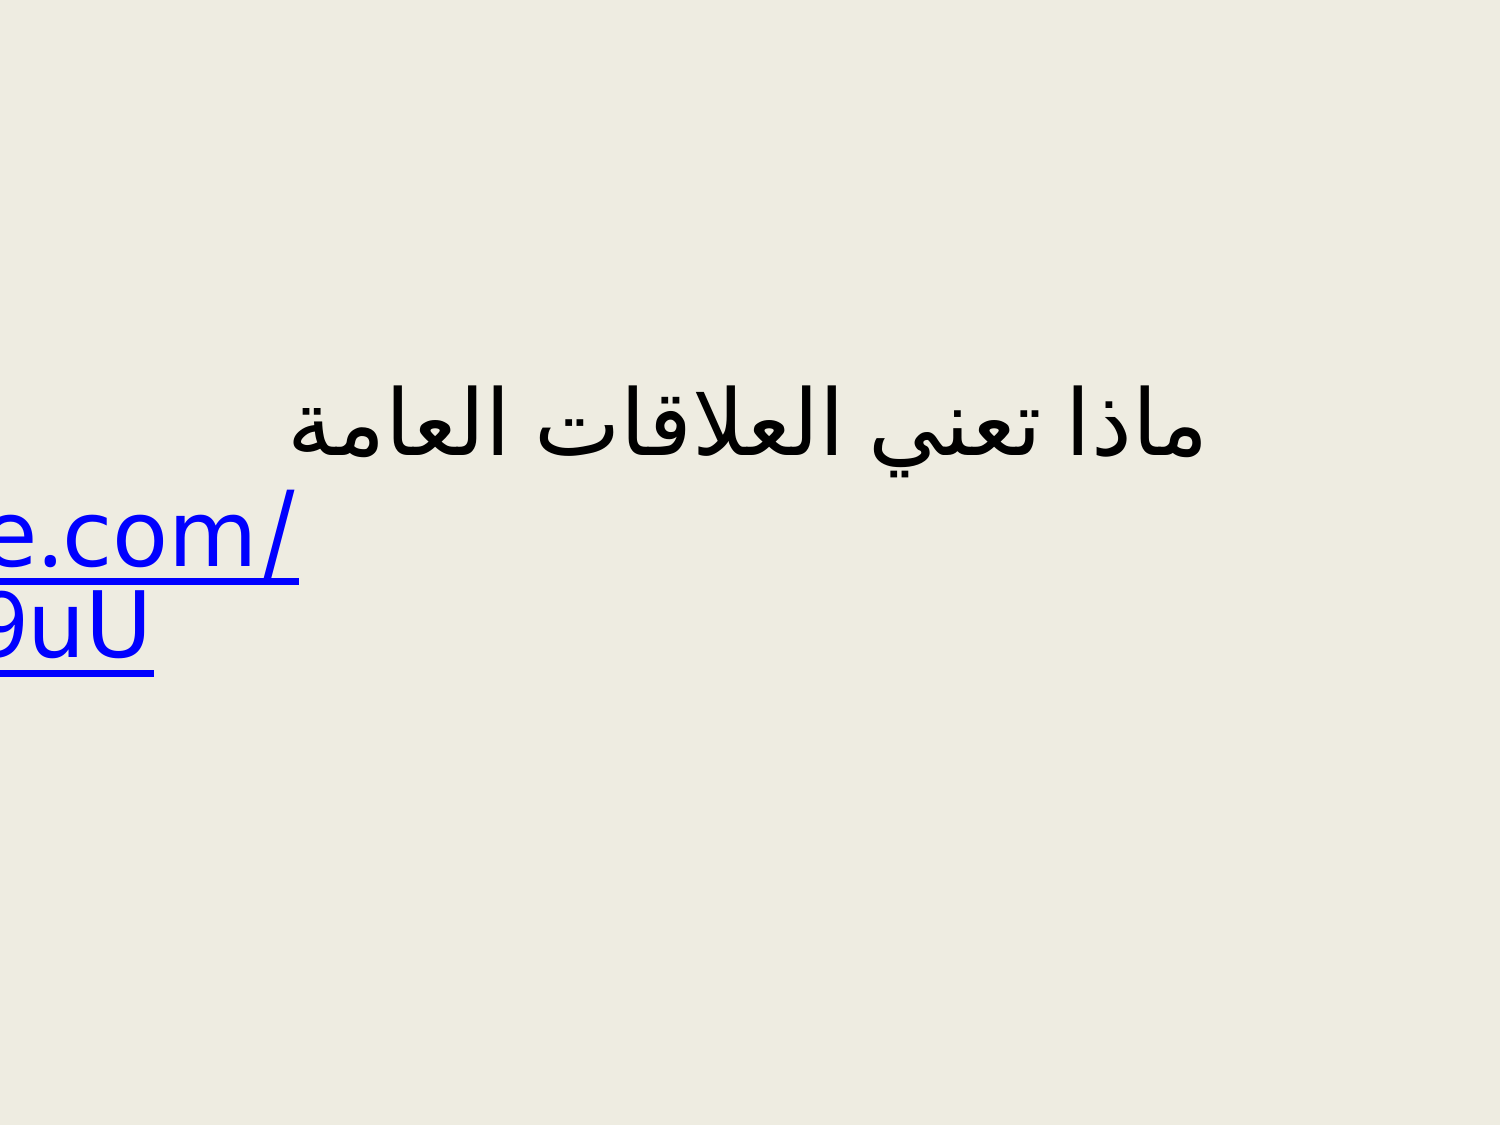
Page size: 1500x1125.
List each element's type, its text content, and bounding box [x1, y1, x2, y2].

title ماذا تعني العلاقات العامة http://www.youtube.com/watch?v=oZ91_uFX9uU [123, 45, 1350, 1024]
